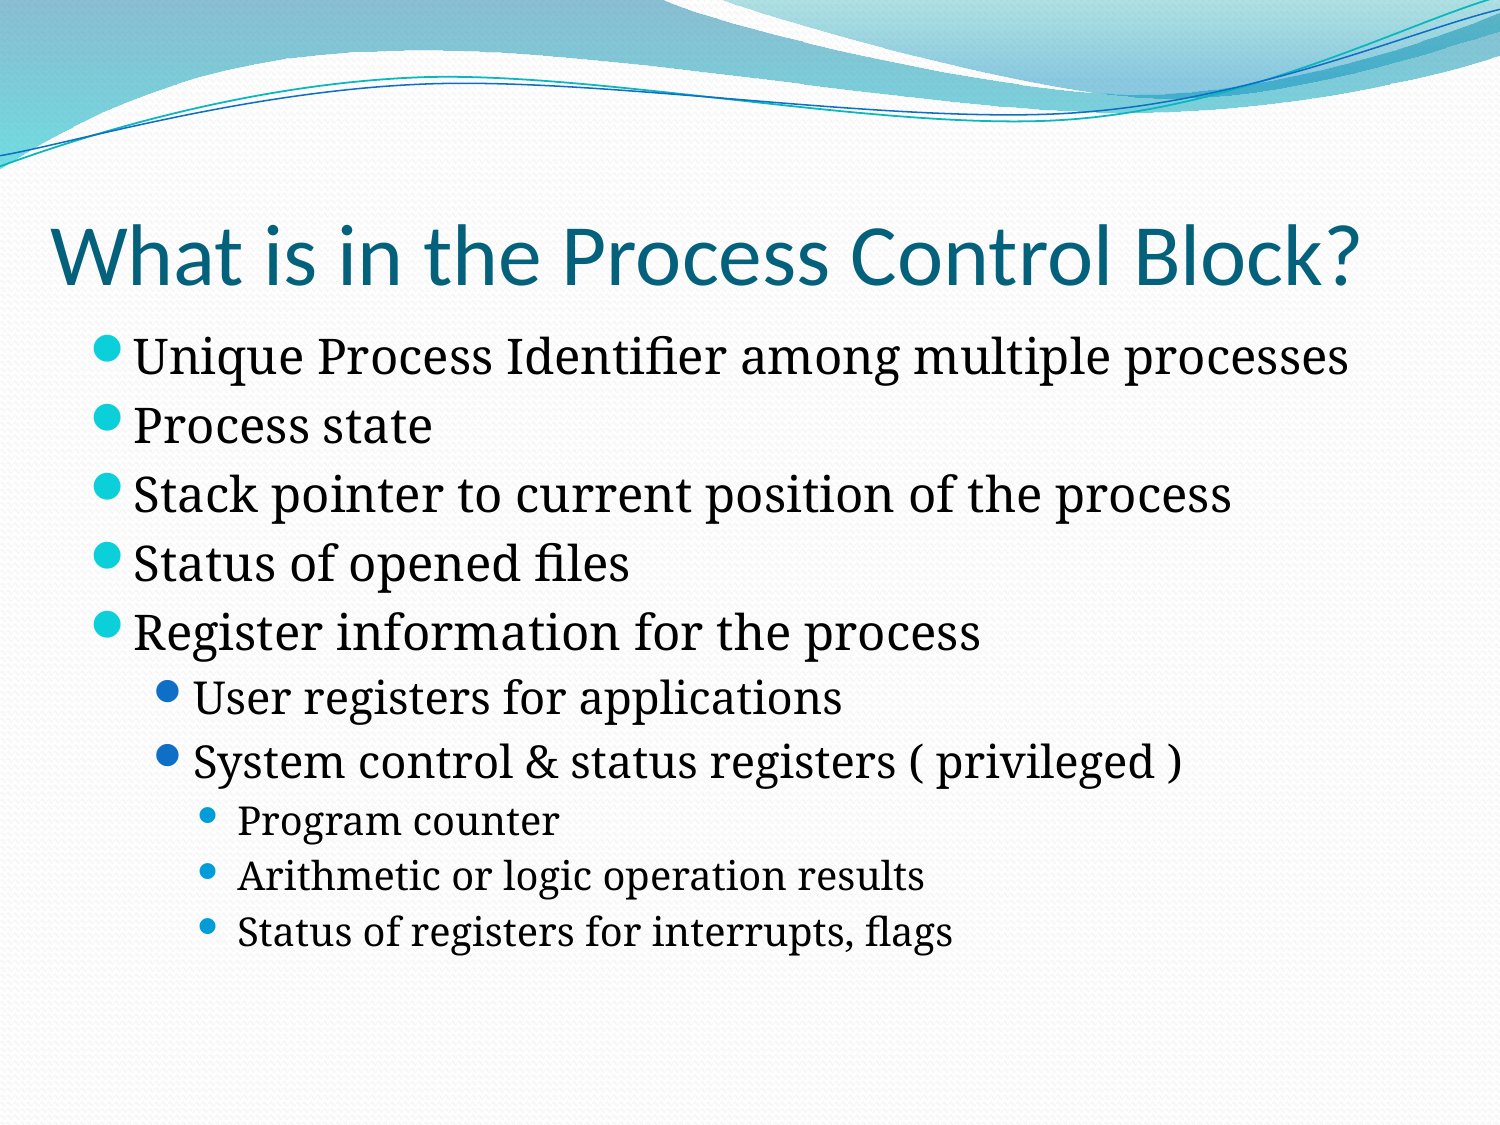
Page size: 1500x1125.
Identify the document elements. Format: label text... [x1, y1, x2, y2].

title What is in the Process Control Block? [50, 115, 1463, 303]
list Unique Process Identifier among multiple processes Process state Stack pointer to current position of the process Status of opened files Register information for the process User registers for applications System control & status registers ( privileged ) Program counter Arithmetic or logic operation results Status of registers for interrupts, flags [75, 317, 1425, 1038]
